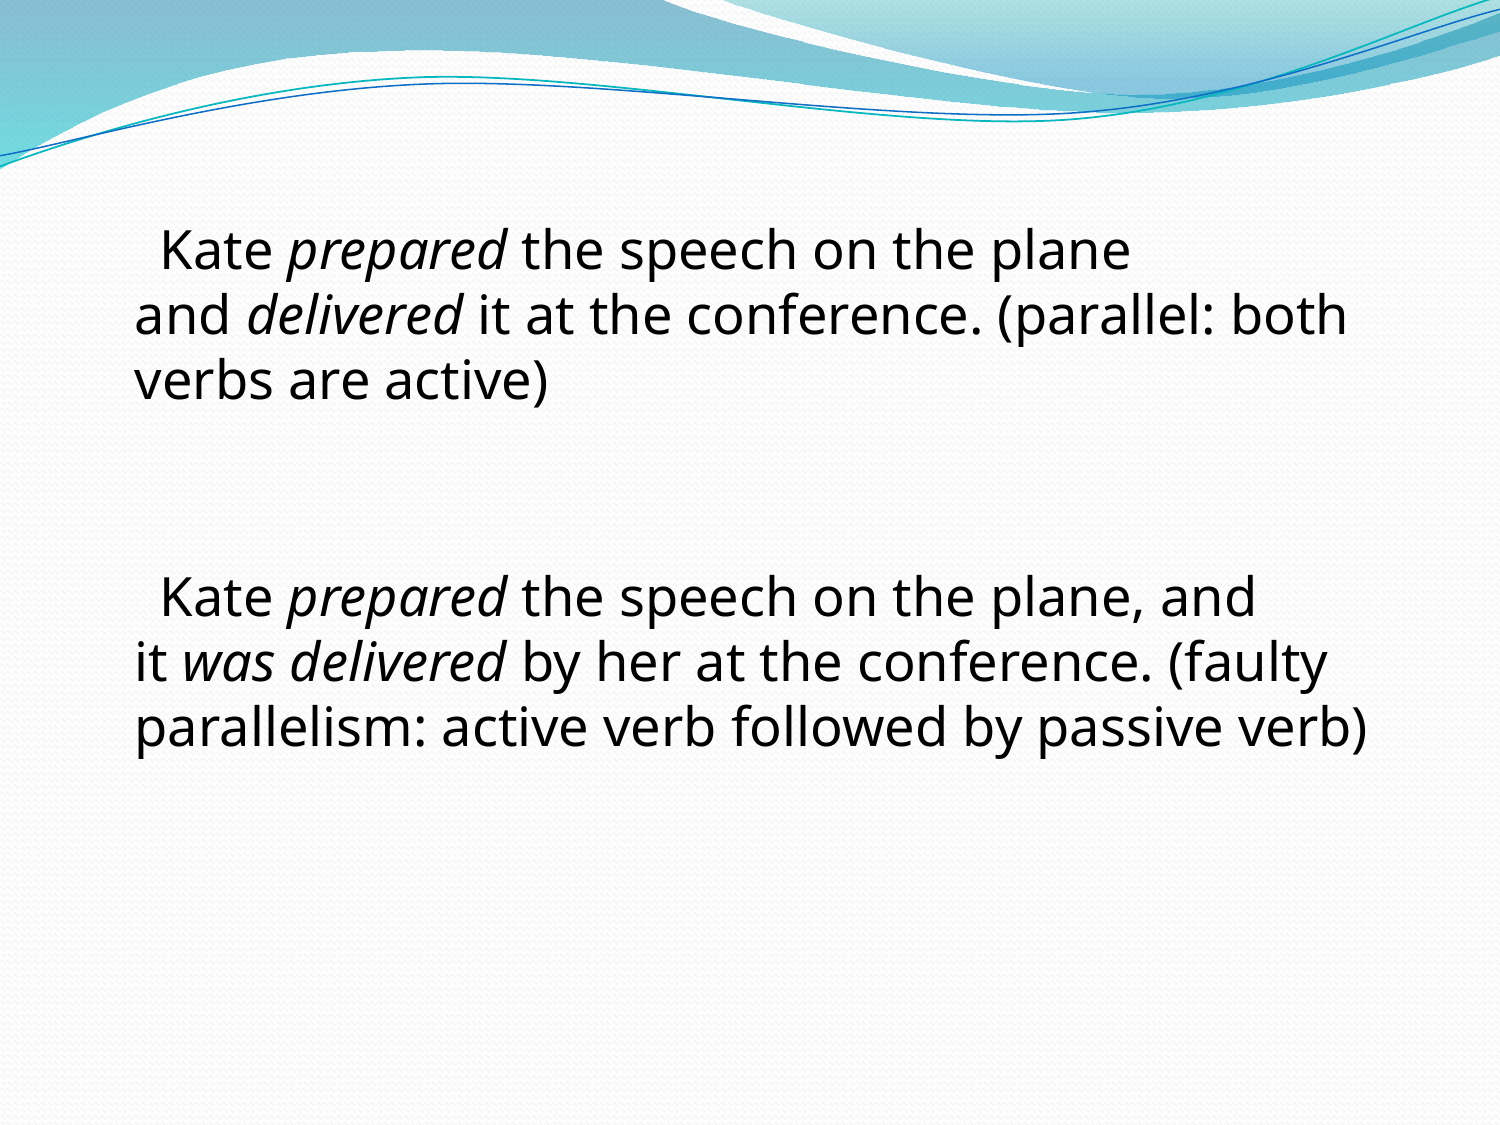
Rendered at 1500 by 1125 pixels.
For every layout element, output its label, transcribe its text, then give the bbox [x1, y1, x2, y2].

list Kate prepared the speech on the plane and delivered it at the conference. (parallel: both verbs are active) Kate prepared the speech on the plane, and it was delivered by her at the conference. (faulty parallelism: active verb followed by passive verb) [75, 208, 1425, 905]
